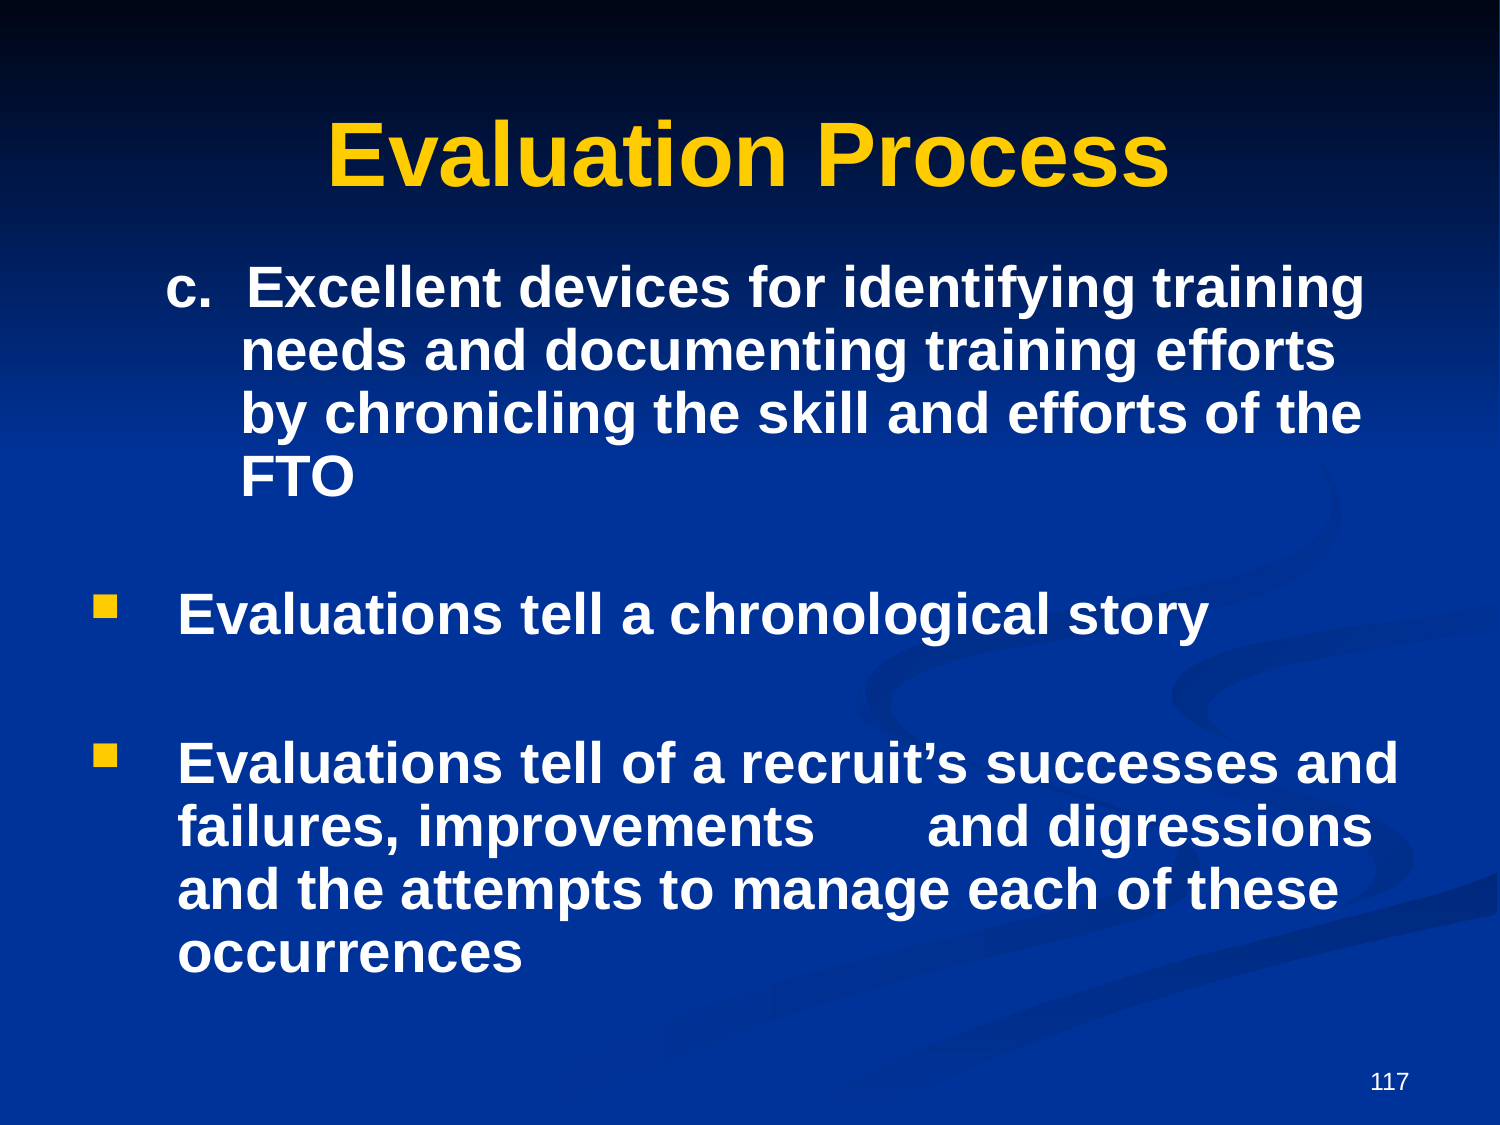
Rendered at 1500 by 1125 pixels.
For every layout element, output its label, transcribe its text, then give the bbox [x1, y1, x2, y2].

title Evaluation Process [74, 37, 1426, 249]
list c. Excellent devices for identifying training needs and documenting training efforts by chronicling the skill and efforts of the FTO Evaluations tell a chronological story Evaluations tell of a recruit’s successes and failures, improvements and digressions and the attempts to manage each of these occurrences [74, 249, 1426, 1038]
slide_number 117 [1074, 1038, 1426, 1104]
